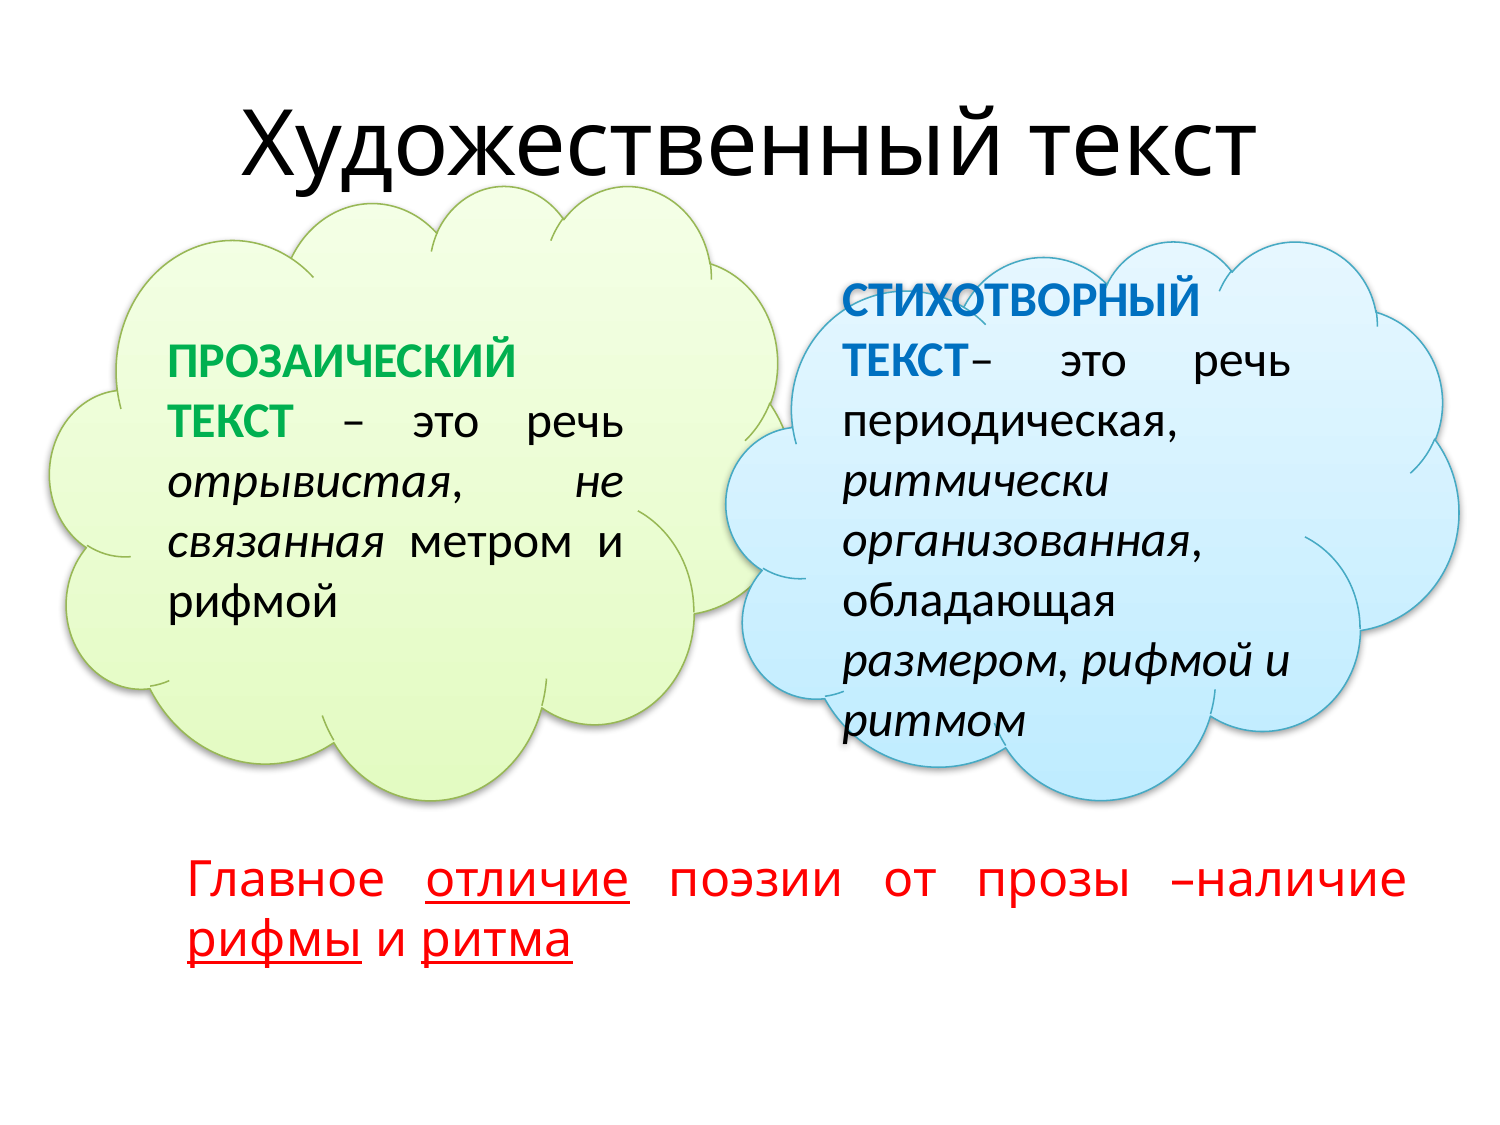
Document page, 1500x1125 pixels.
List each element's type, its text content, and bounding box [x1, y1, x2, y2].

text_box СТИХОТВОРНЫЙ ТЕКСТ– это речь периодическая, ритмически организованная, обладающая размером, рифмой и ритмом [724, 241, 1460, 802]
title Художественный текст [75, 45, 1425, 233]
text_box Главное отличие поэзии от прозы –наличие рифмы и ритма [172, 839, 1424, 975]
text_box ПРОЗАИЧЕСКИЙ ТЕКСТ – это речь отрывистая, не связанная метром и рифмой [48, 185, 784, 802]
